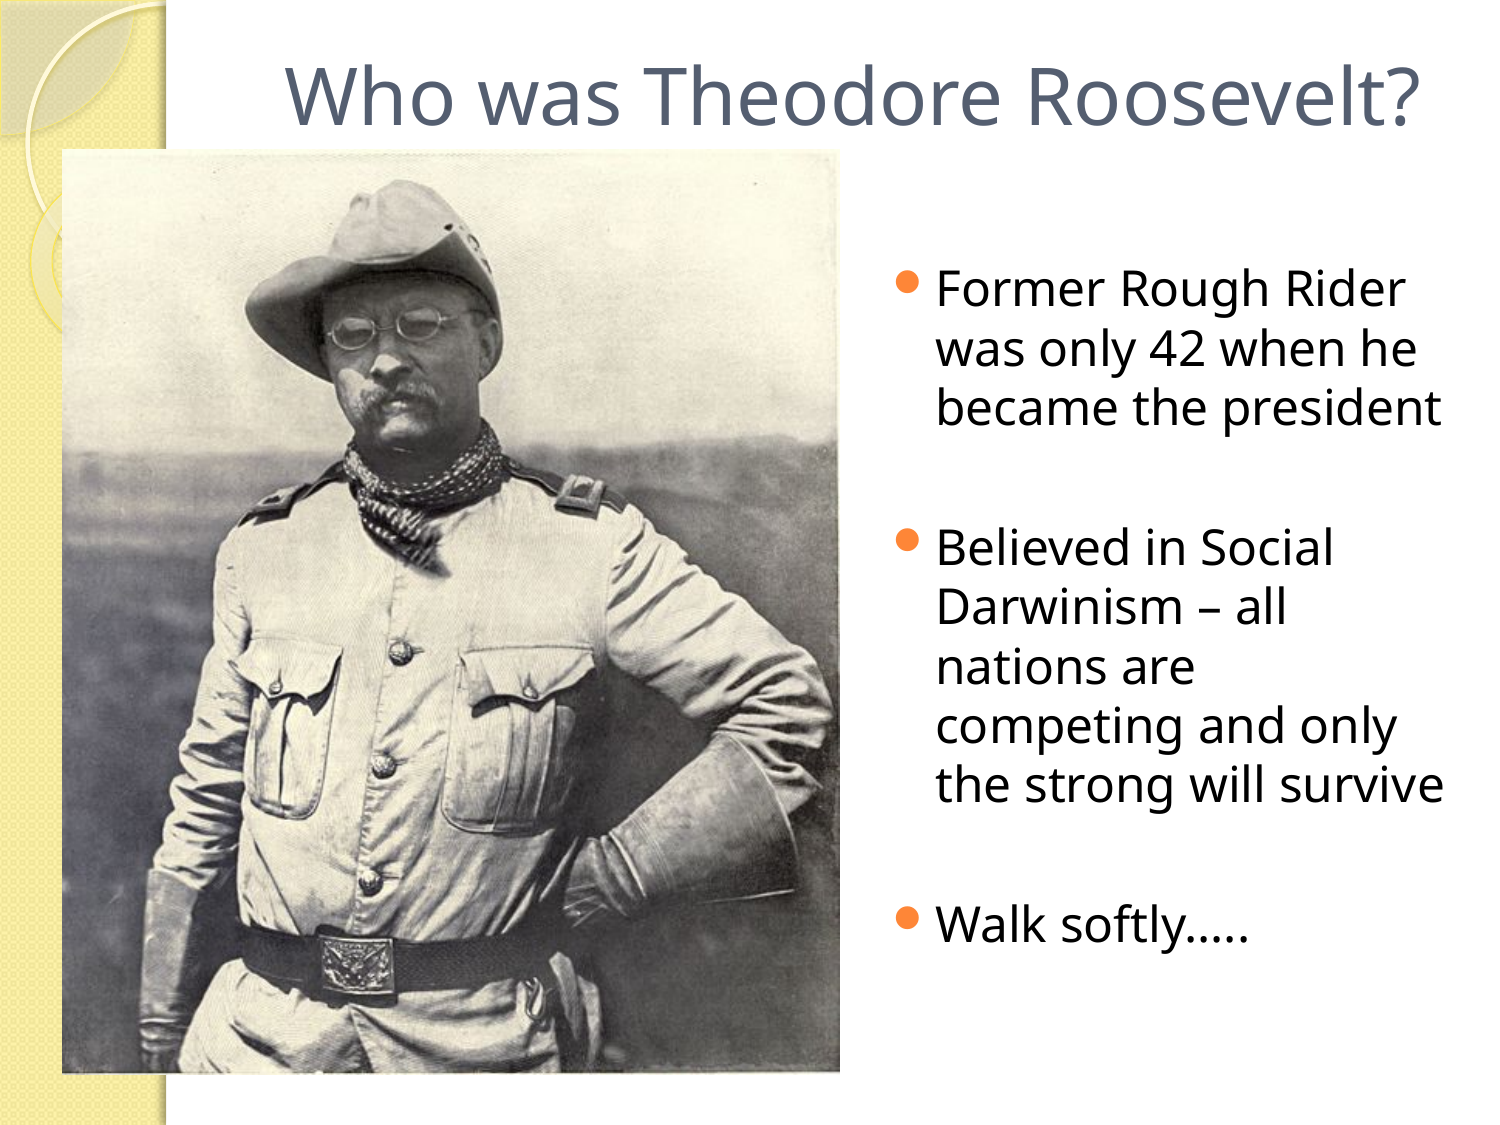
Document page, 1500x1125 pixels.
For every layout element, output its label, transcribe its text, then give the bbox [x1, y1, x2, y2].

list Former Rough Rider was only 42 when he became the president Believed in Social Darwinism – all nations are competing and only the strong will survive Walk softly….. [865, 249, 1466, 1015]
title Who was Theodore Roosevelt? [270, 0, 1500, 188]
picture [62, 149, 840, 1076]
